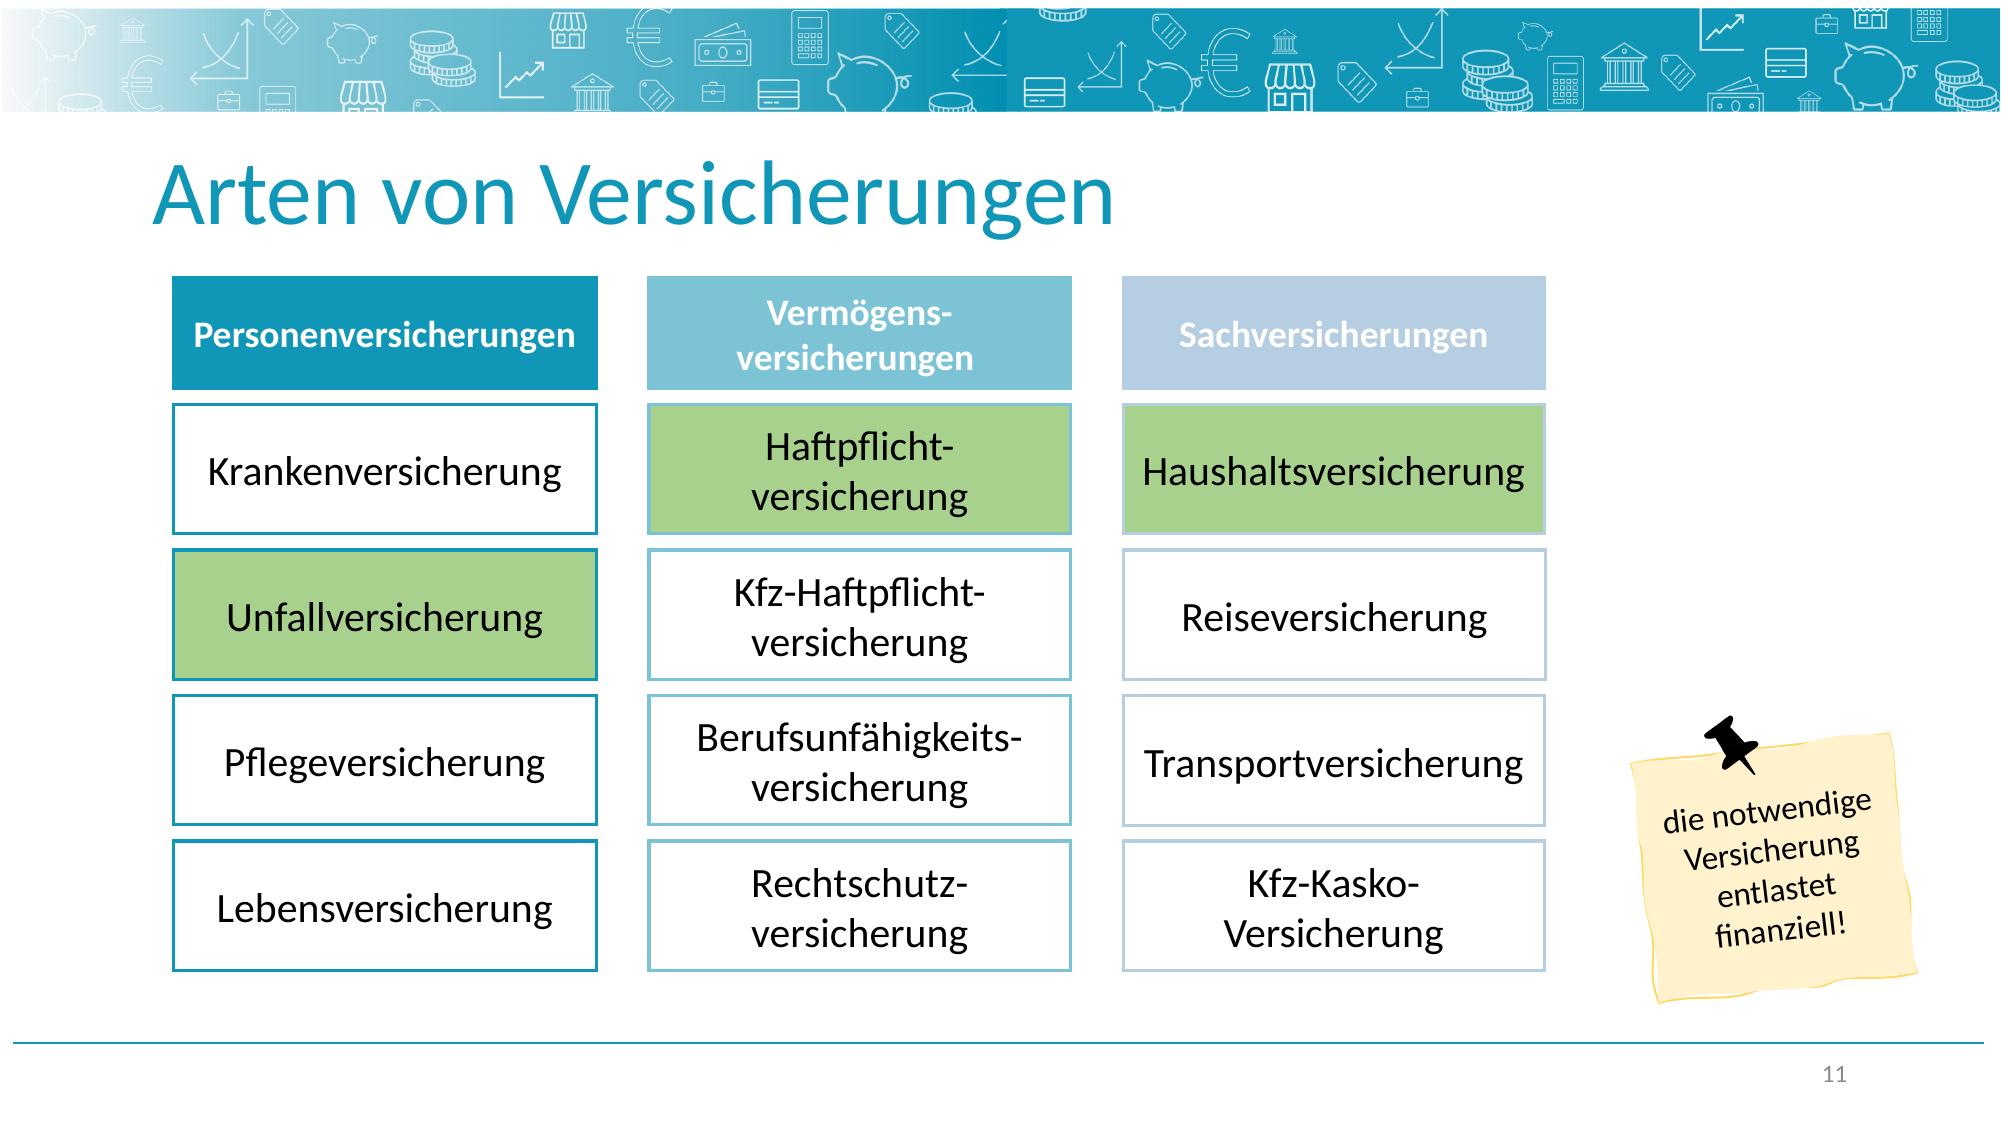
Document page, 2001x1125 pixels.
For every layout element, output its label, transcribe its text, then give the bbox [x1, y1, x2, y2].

picture [970, 99, 974, 109]
text_box Berufsunfähigkeits-versicherung [648, 694, 1071, 826]
text_box Vermögens-versicherungen [648, 276, 1071, 389]
text_box Lebensversicherung [172, 840, 597, 971]
picture [1, 8, 964, 112]
text_box Kfz-Haftpflicht-versicherung [648, 549, 1071, 680]
text_box Reiseversicherung [1122, 549, 1547, 680]
text_box Haftpflicht-versicherung [648, 403, 1071, 535]
text_box Sachversicherungen [1122, 276, 1546, 389]
text_box Unfallversicherung [172, 549, 597, 680]
text_box die notwendige Versicherung entlastet finanziell! [1629, 732, 1919, 1005]
text_box Pflegeversicherung [172, 694, 597, 826]
text_box Personenversicherungen [172, 276, 597, 389]
picture [1006, 8, 2001, 112]
picture [1689, 702, 1774, 786]
title Arten von Versicherungen [137, 111, 2000, 278]
text_box Transportversicherung [1122, 695, 1546, 826]
text_box Haushaltsversicherung [1122, 403, 1546, 535]
slide_number 11 [1412, 1042, 1863, 1103]
text_box Krankenversicherung [172, 403, 597, 535]
text_box Rechtschutz-versicherung [648, 840, 1071, 971]
text_box Kfz-Kasko-Versicherung [1122, 840, 1546, 971]
